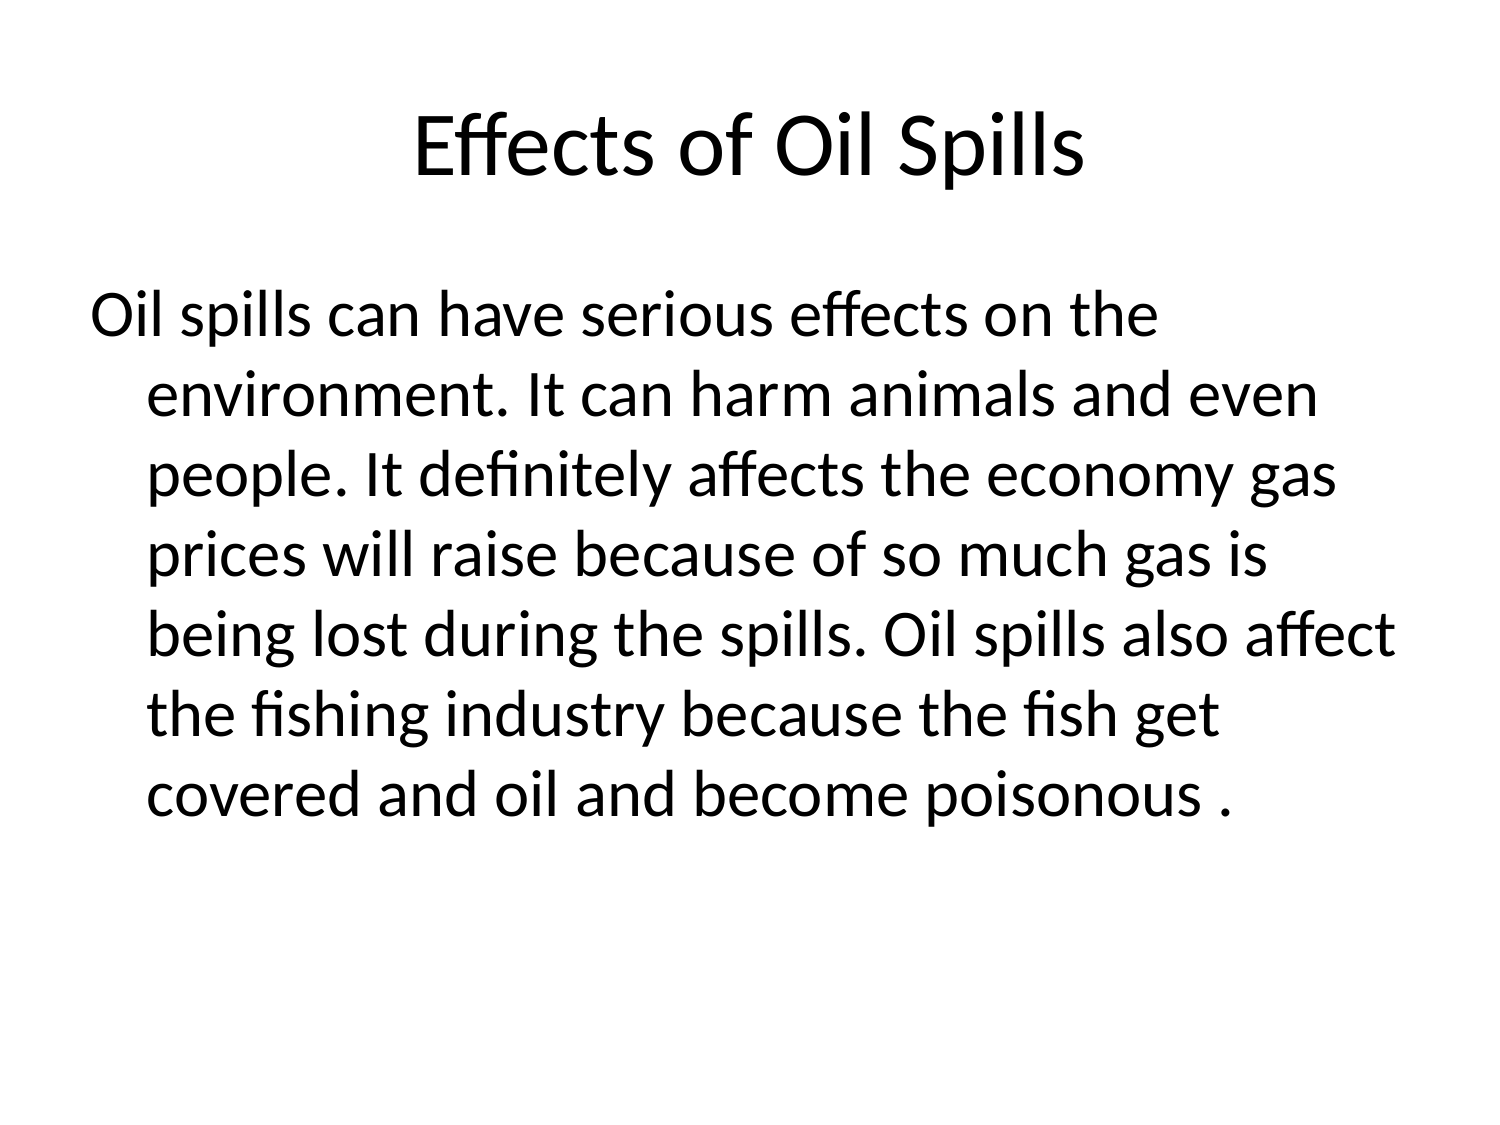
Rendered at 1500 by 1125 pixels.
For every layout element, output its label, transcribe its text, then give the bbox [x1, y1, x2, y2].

list Oil spills can have serious effects on the environment. It can harm animals and even people. It definitely affects the economy gas prices will raise because of so much gas is being lost during the spills. Oil spills also affect the fishing industry because the fish get covered and oil and become poisonous . [75, 262, 1425, 1005]
title Effects of Oil Spills [75, 45, 1425, 233]
